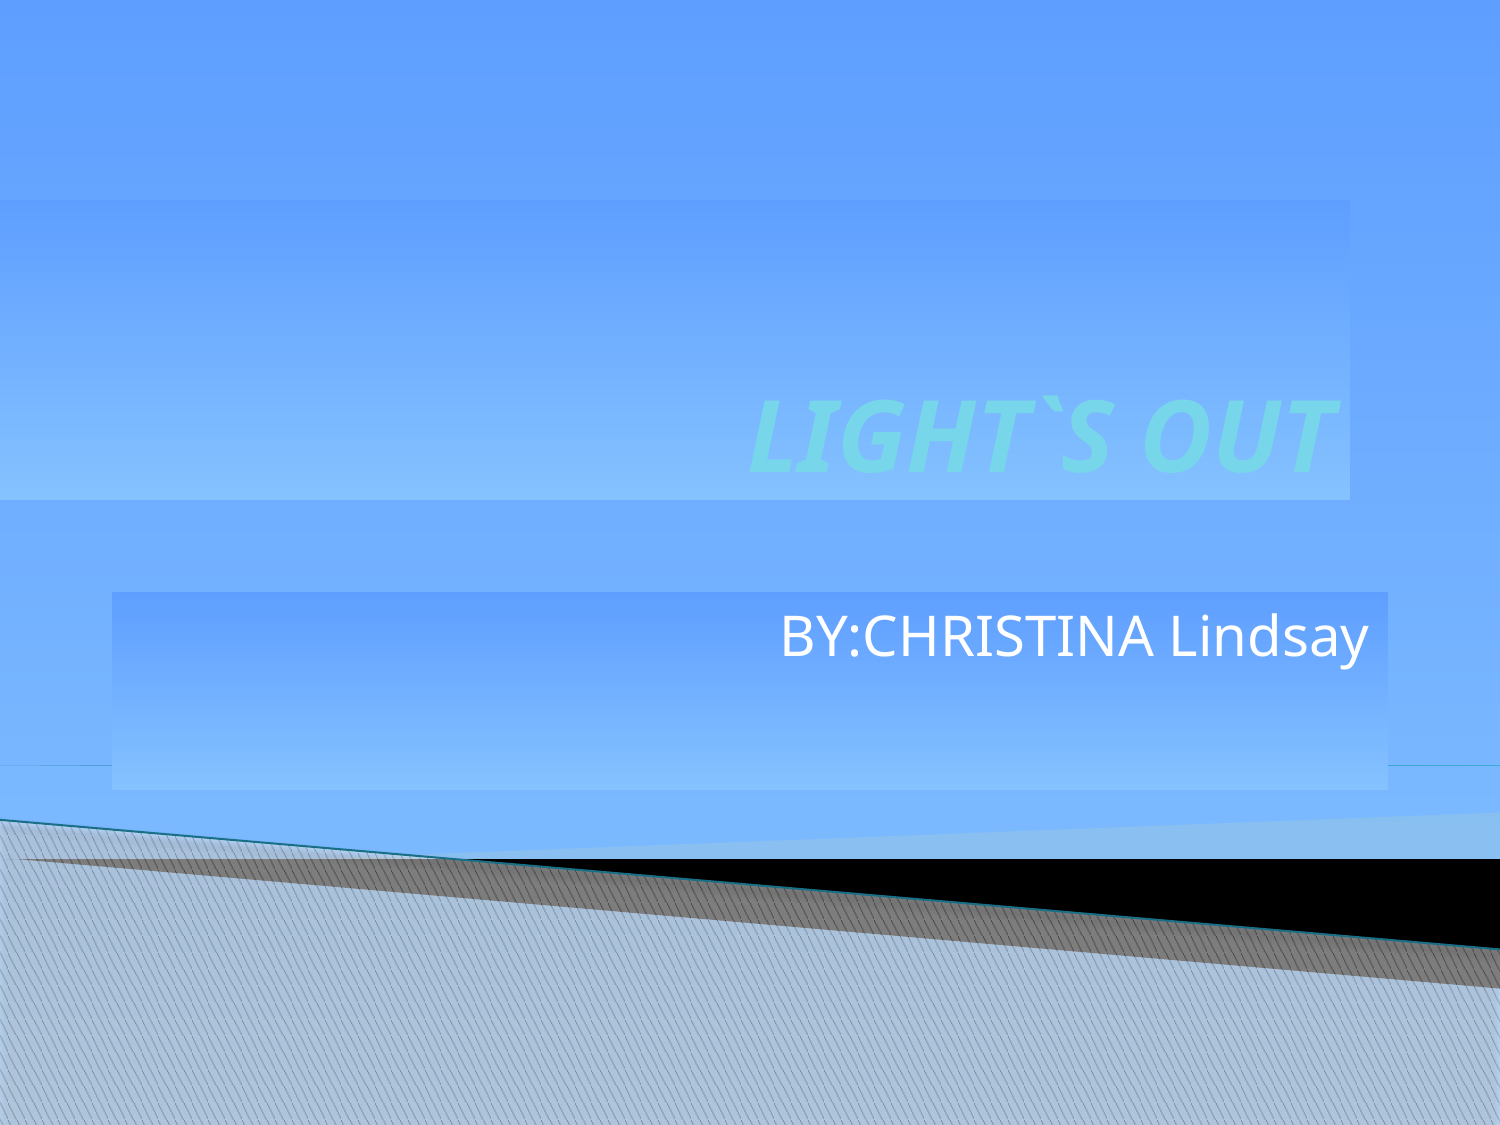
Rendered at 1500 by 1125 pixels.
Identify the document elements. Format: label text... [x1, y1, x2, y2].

title LIGHT`S OUT [0, 200, 1350, 500]
subtitle BY:CHRISTINA Lindsay [112, 592, 1388, 790]
picture [5, 859, 1500, 989]
